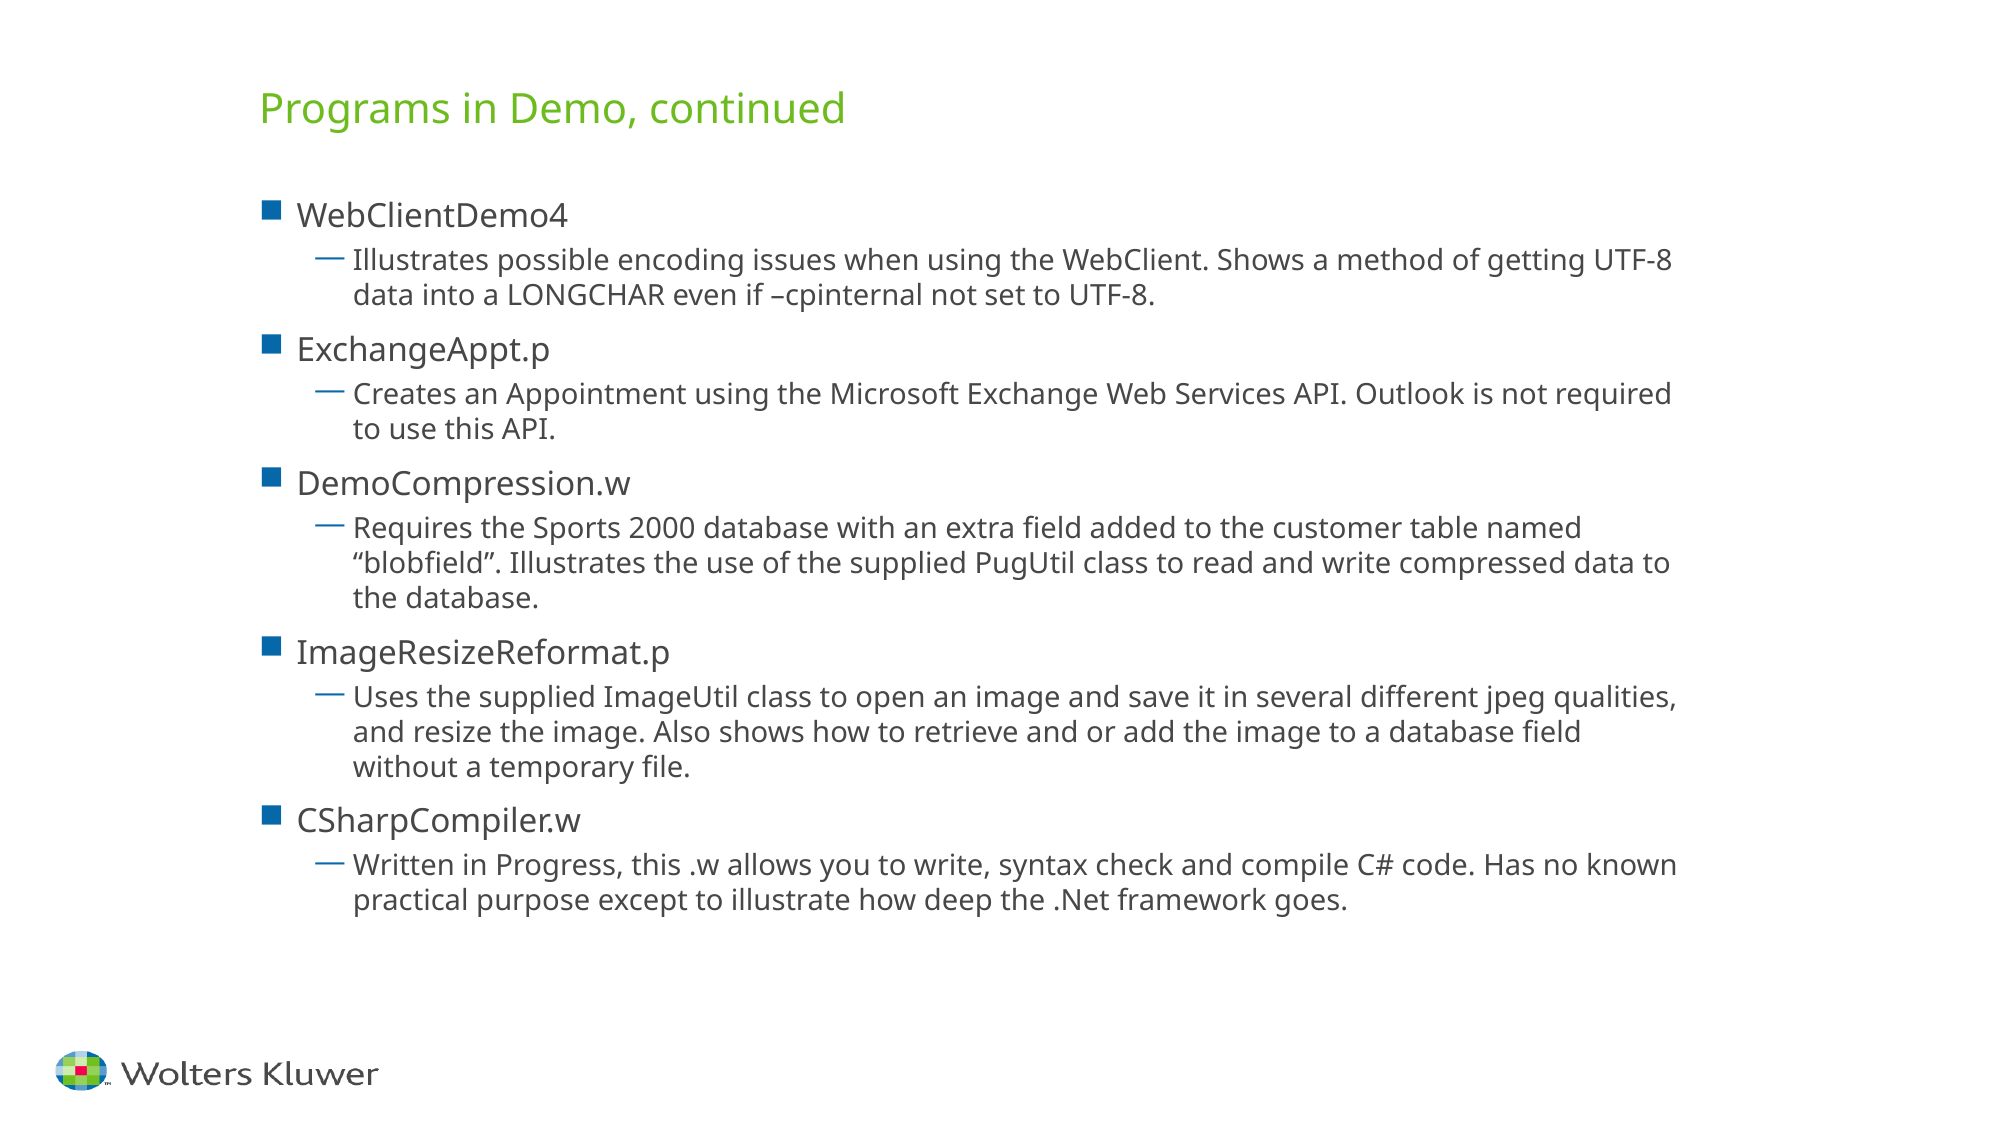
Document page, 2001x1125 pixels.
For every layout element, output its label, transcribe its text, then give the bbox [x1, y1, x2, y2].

list WebClientDemo4 Illustrates possible encoding issues when using the WebClient. Shows a method of getting UTF-8 data into a LONGCHAR even if –cpinternal not set to UTF-8. ExchangeAppt.p Creates an Appointment using the Microsoft Exchange Web Services API. Outlook is not required to use this API. DemoCompression.w Requires the Sports 2000 database with an extra field added to the customer table named “blobfield”. Illustrates the use of the supplied PugUtil class to read and write compressed data to the database. ImageResizeReformat.p Uses the supplied ImageUtil class to open an image and save it in several different jpeg qualities, and resize the image. Also shows how to retrieve and or add the image to a database field without a temporary file. CSharpCompiler.w Written in Progress, this .w allows you to write, syntax check and compile C# code. Has no known practical purpose except to illustrate how deep the .Net framework goes. [243, 186, 1695, 1000]
title Programs in Demo, continued [243, 73, 1695, 141]
